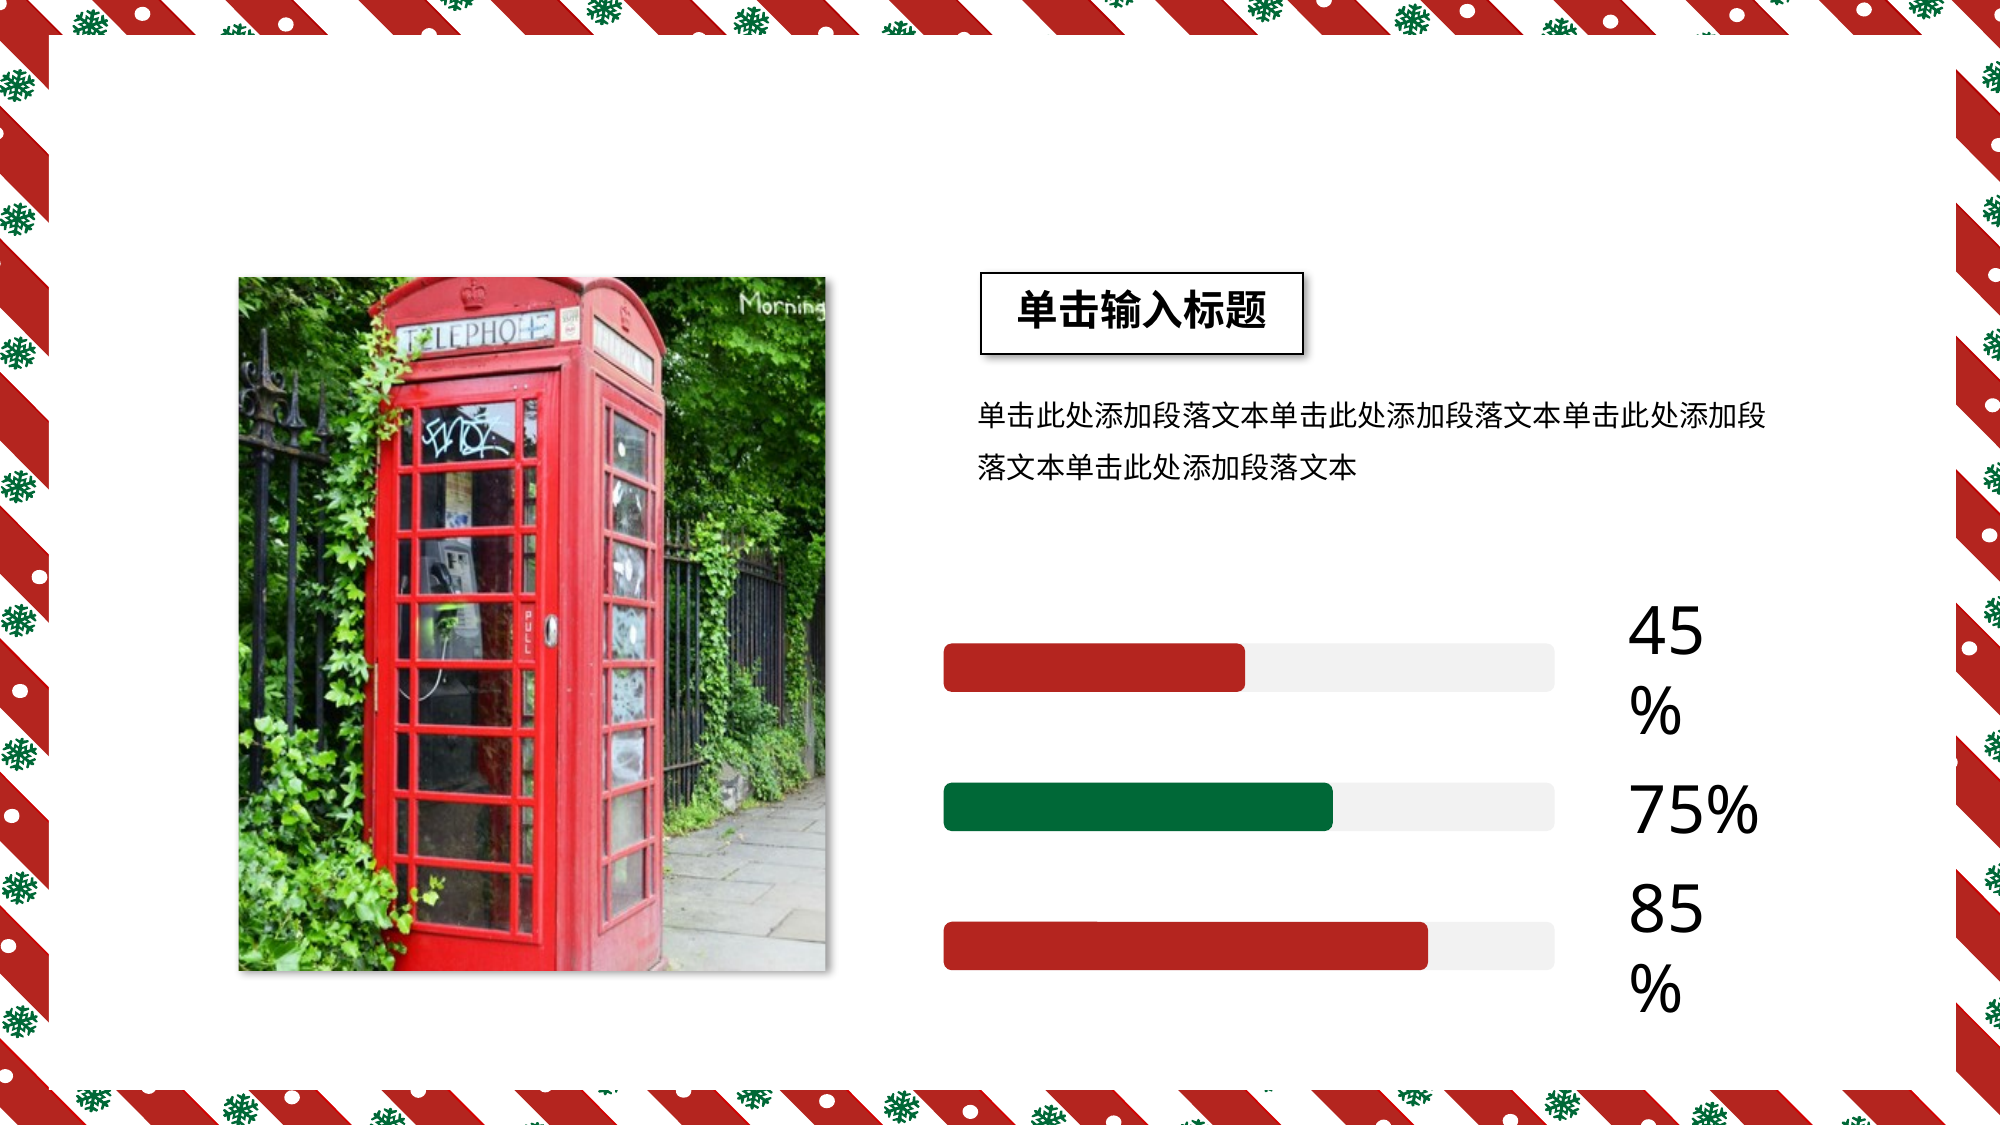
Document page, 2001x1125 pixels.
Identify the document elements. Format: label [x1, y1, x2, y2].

picture [238, 276, 826, 971]
text_box [962, 272, 1783, 486]
text_box [943, 758, 1783, 855]
text_box [943, 898, 1772, 994]
text_box [943, 619, 1772, 716]
